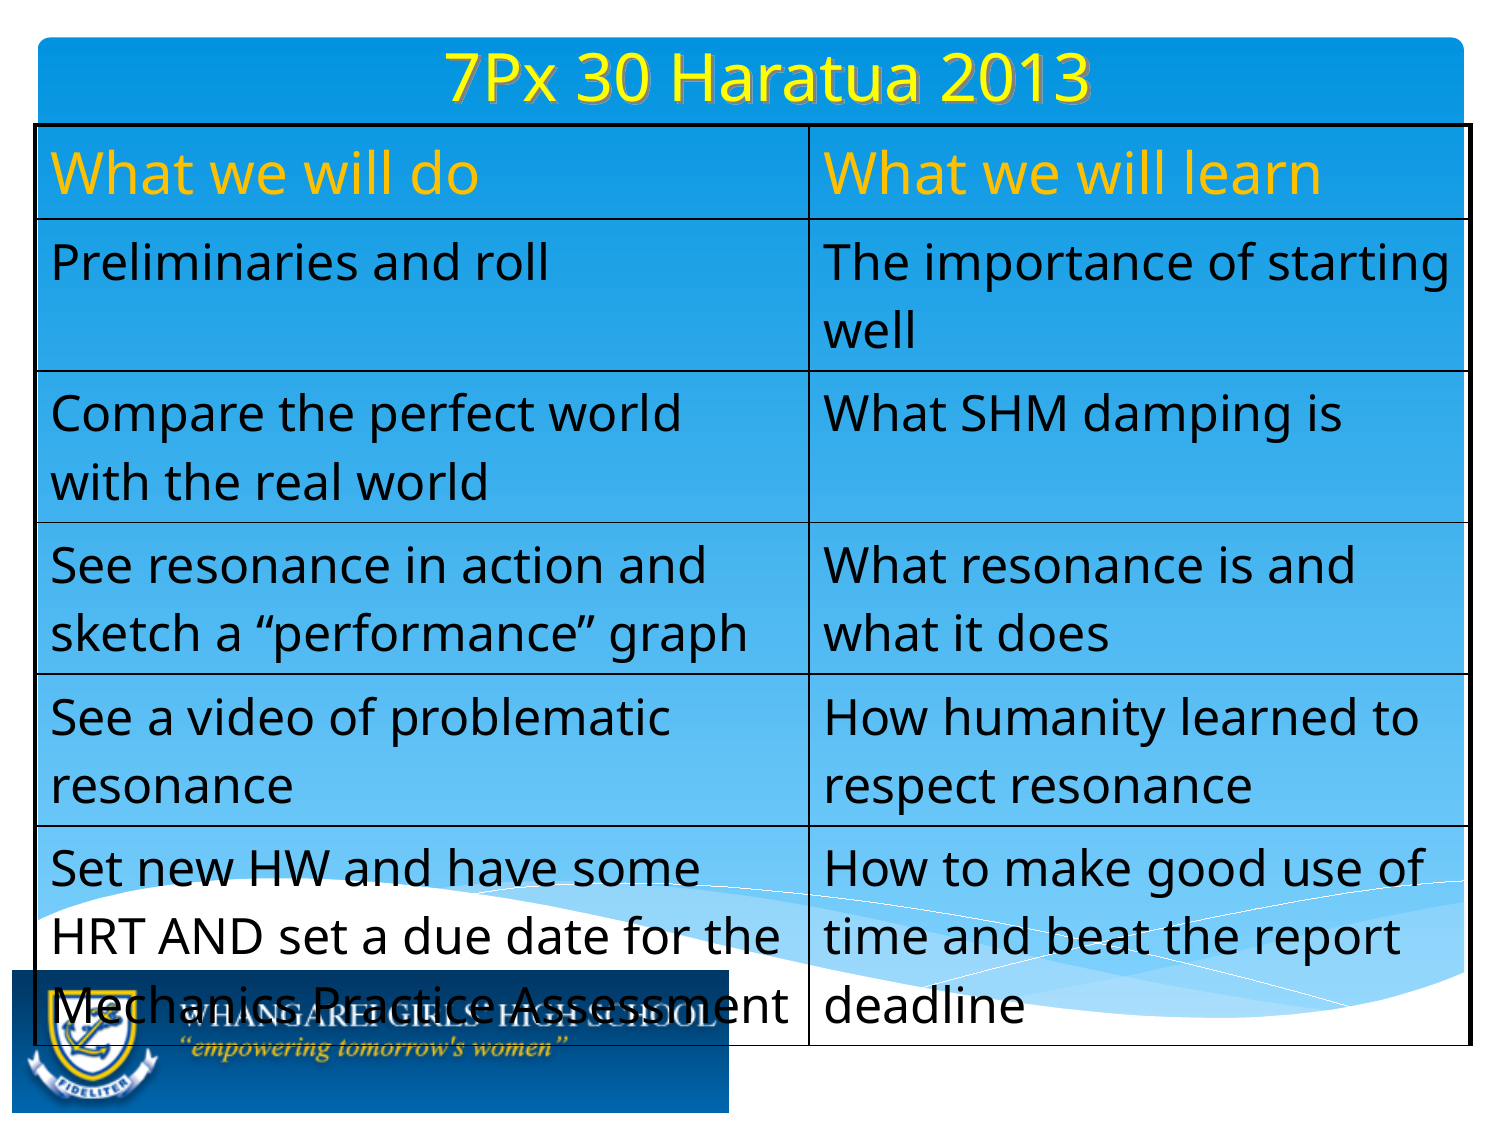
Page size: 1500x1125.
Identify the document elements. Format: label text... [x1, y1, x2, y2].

table_cell See resonance in action and sketch a “performance” graph [37, 523, 808, 673]
table_cell Preliminaries and roll [37, 220, 808, 370]
table_cell Compare the perfect world with the real world [37, 372, 808, 522]
table_header What we will do [37, 127, 808, 218]
table_cell What SHM damping is [810, 372, 1468, 522]
text_box 7Px 30 Haratua 2013 [162, 24, 1375, 123]
table_cell How to make good use of time and beat the report deadline [810, 827, 1468, 1045]
table_cell Set new HW and have some HRT AND set a due date for the Mechanics Practice Assessment [37, 827, 808, 1045]
table_cell How humanity learned to respect resonance [810, 675, 1468, 825]
table_header What we will learn [810, 127, 1468, 218]
table_cell What resonance is and what it does [810, 523, 1468, 673]
picture [12, 970, 729, 1113]
table_cell See a video of problematic resonance [37, 675, 808, 825]
table_cell The importance of starting well [810, 220, 1468, 370]
